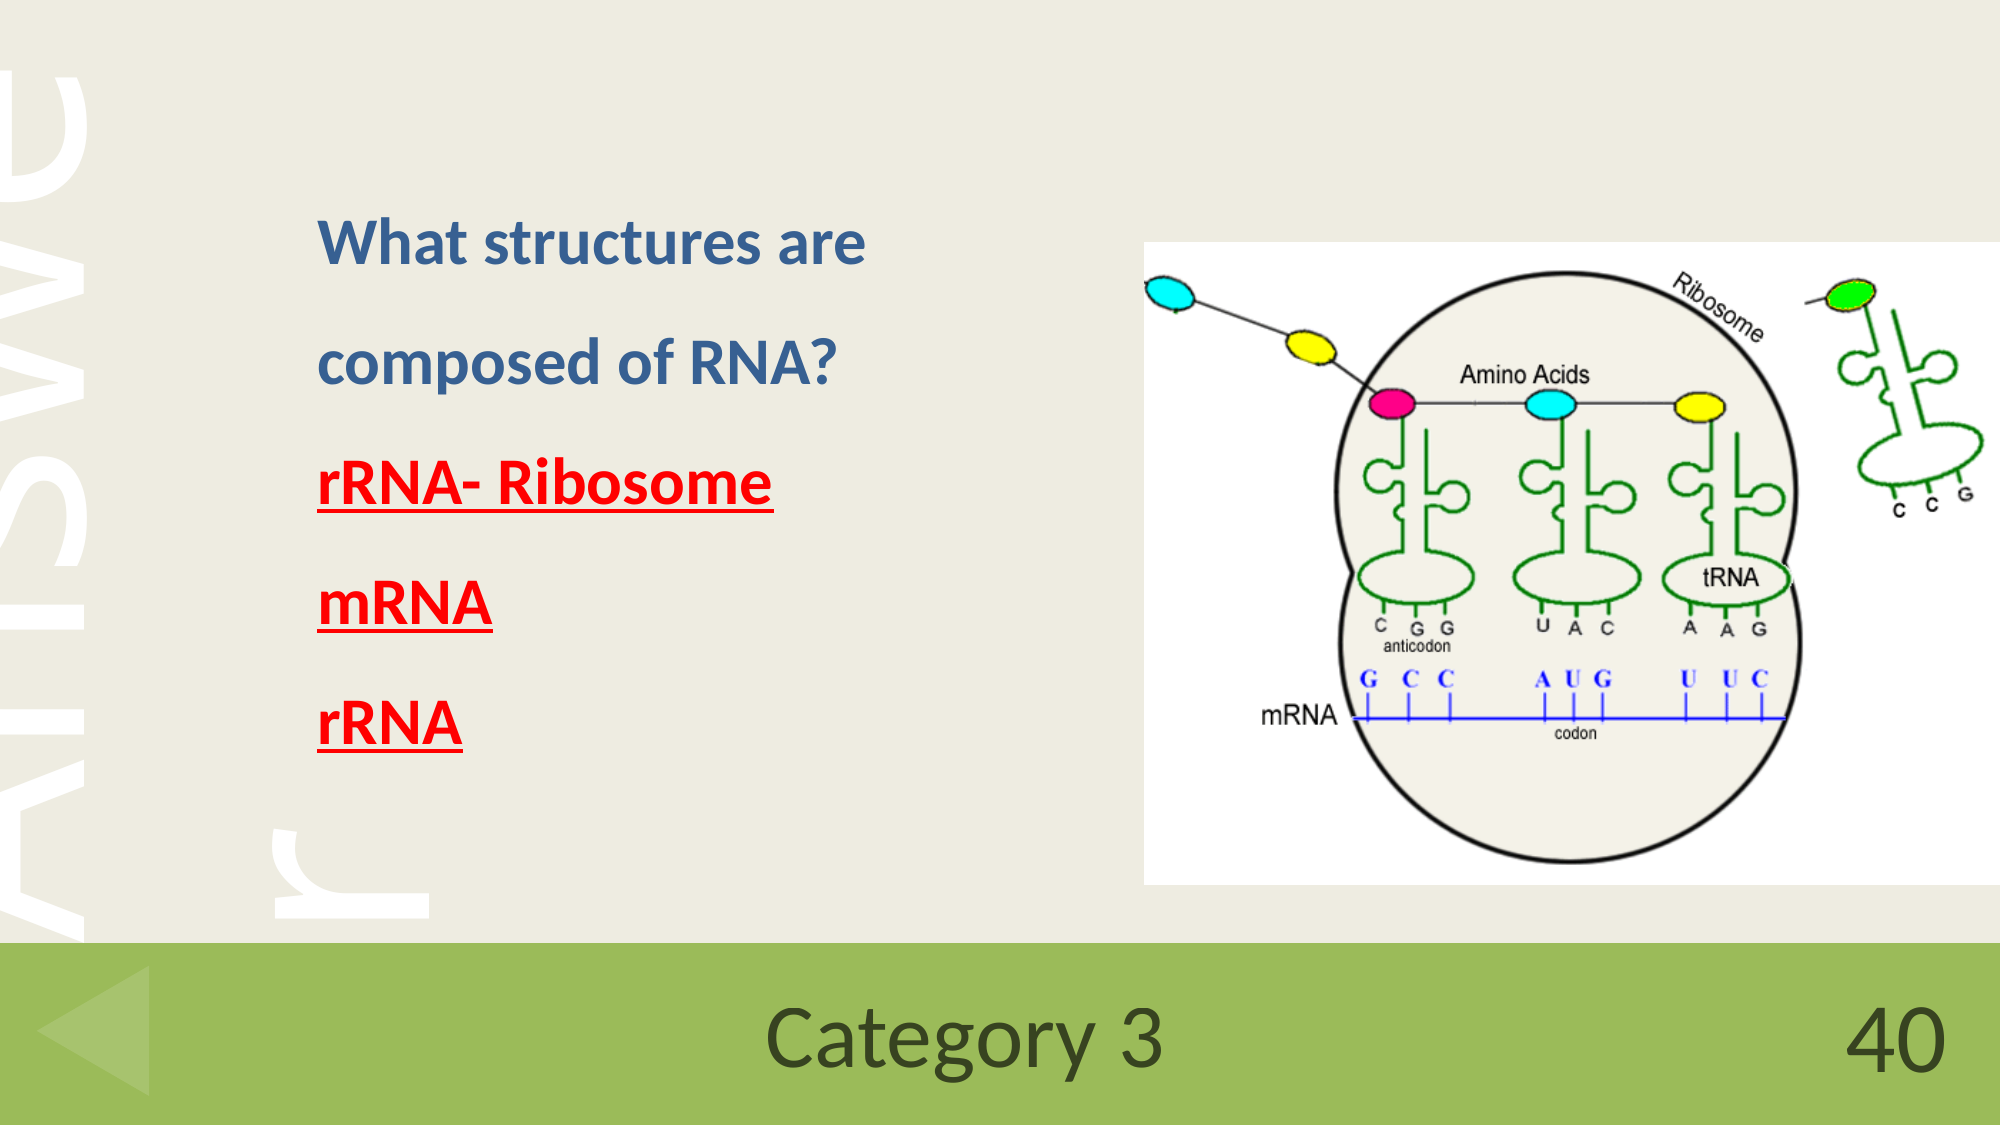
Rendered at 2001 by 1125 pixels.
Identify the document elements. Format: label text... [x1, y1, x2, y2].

list 40 [1866, 967, 1963, 1097]
list What structures are composed of RNA? rRNA- Ribosome mRNA rRNA [302, 123, 1145, 874]
title Category 3 [65, 937, 1866, 1125]
picture [1143, 242, 2000, 885]
